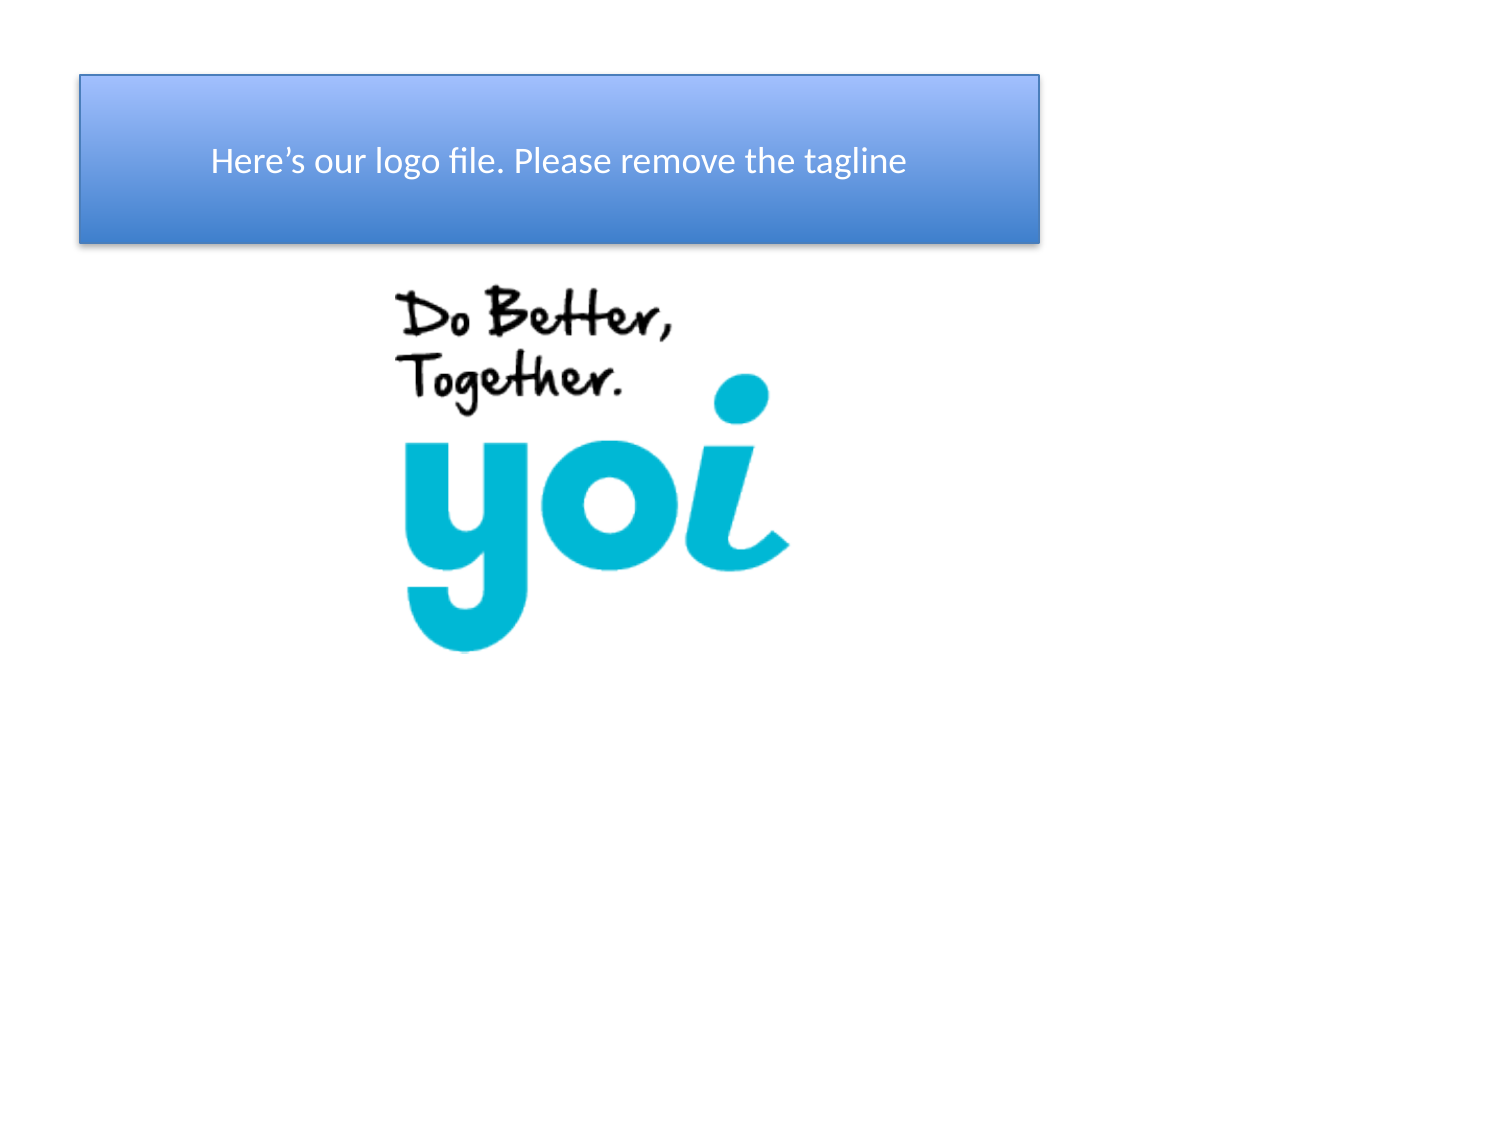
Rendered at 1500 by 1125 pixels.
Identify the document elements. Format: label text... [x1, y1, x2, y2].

picture [395, 282, 897, 654]
text_box Here’s our logo file. Please remove the tagline [79, 74, 1040, 244]
